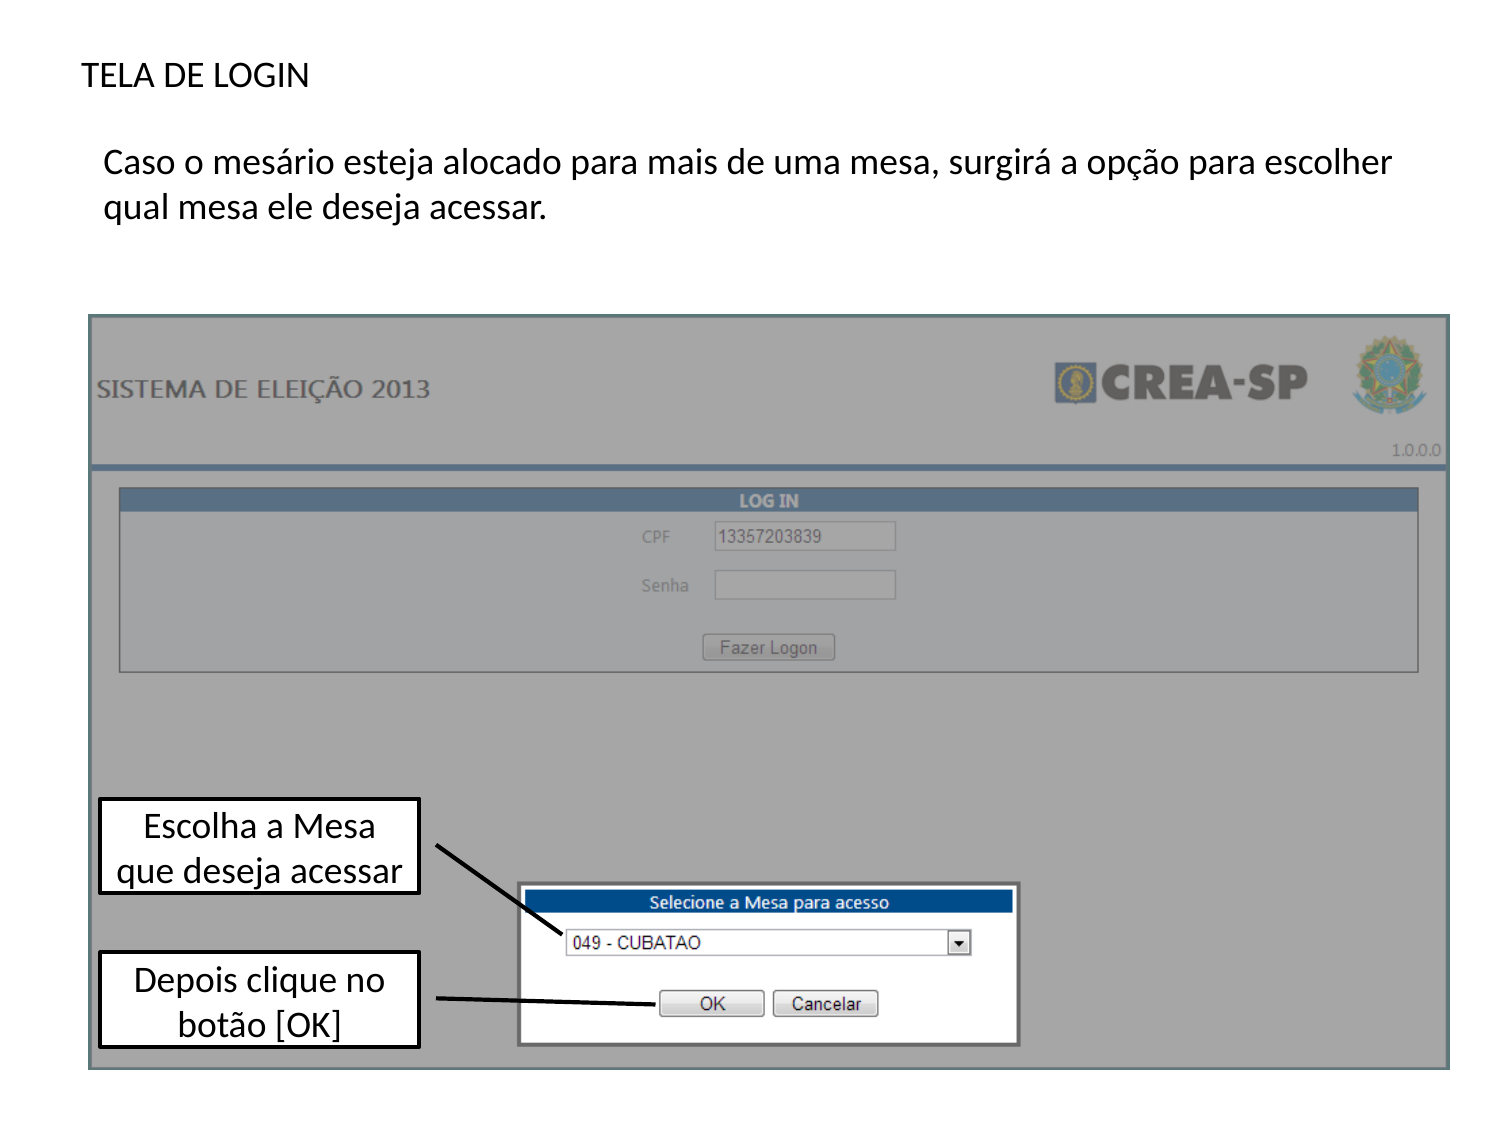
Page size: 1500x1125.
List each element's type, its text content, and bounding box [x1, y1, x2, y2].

picture [88, 314, 1450, 1070]
text_box Caso o mesário esteja alocado para mais de uma mesa, surgirá a opção para escolher qual mesa ele deseja acessar. [88, 129, 1450, 235]
text_box TELA DE LOGIN [66, 42, 326, 103]
